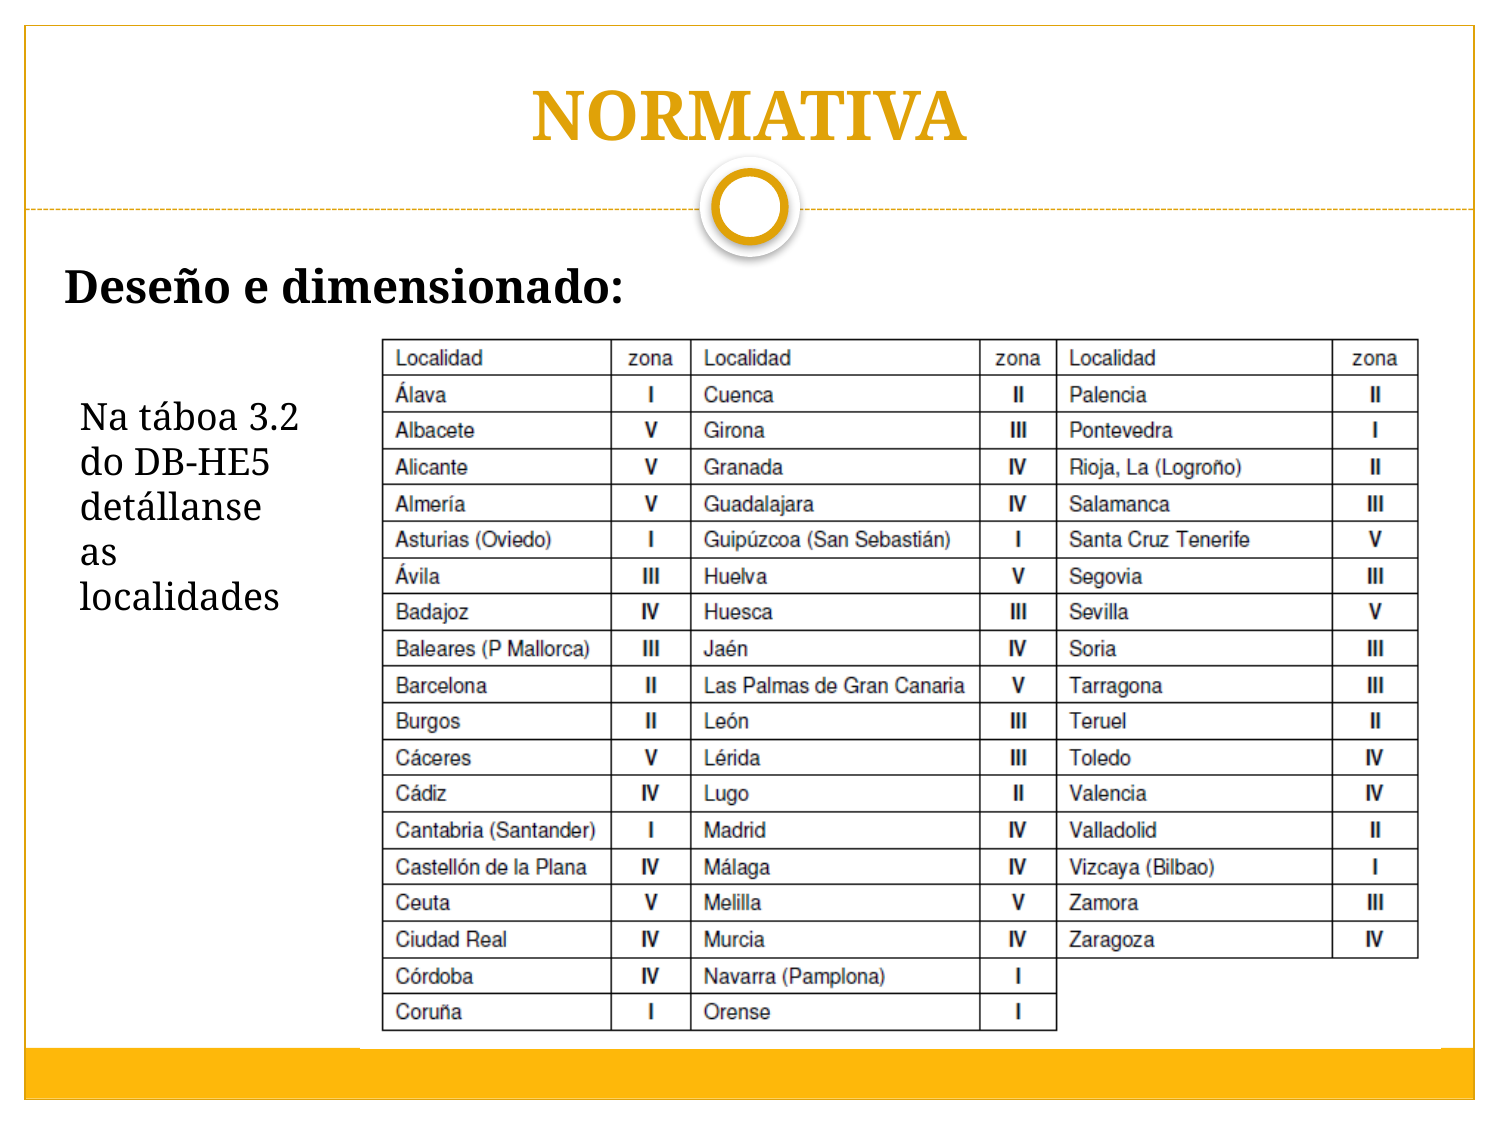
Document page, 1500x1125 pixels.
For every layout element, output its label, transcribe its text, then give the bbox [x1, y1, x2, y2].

title NORMATIVA [49, 37, 1450, 162]
text_box Na táboa 3.2 do DB-HE5 detállanse as localidades [64, 385, 325, 625]
list Deseño e dimensionado: [49, 250, 1445, 1001]
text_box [359, 314, 1441, 1049]
